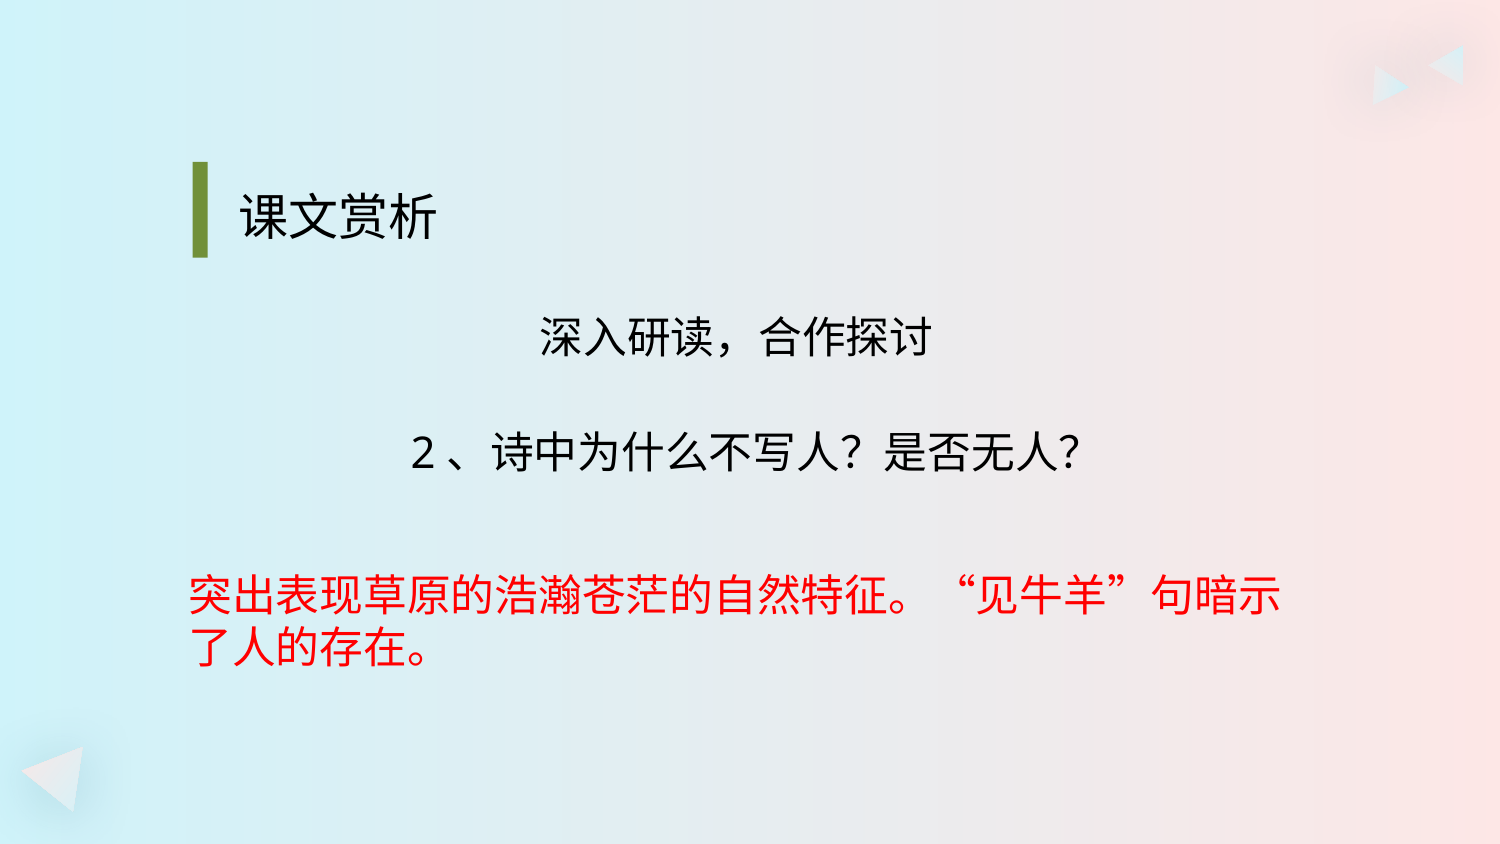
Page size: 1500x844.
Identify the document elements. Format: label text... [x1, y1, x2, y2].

text_box 2、诗中为什么不写人？是否无人？ [399, 418, 1114, 483]
text_box 突出表现草原的浩瀚苍茫的自然特征。“见牛羊”句暗示了人的存在。 [177, 562, 1335, 679]
text_box 深入研读，合作探讨 [528, 304, 984, 368]
text_box [192, 161, 209, 259]
text_box 课文赏析 [227, 167, 506, 251]
